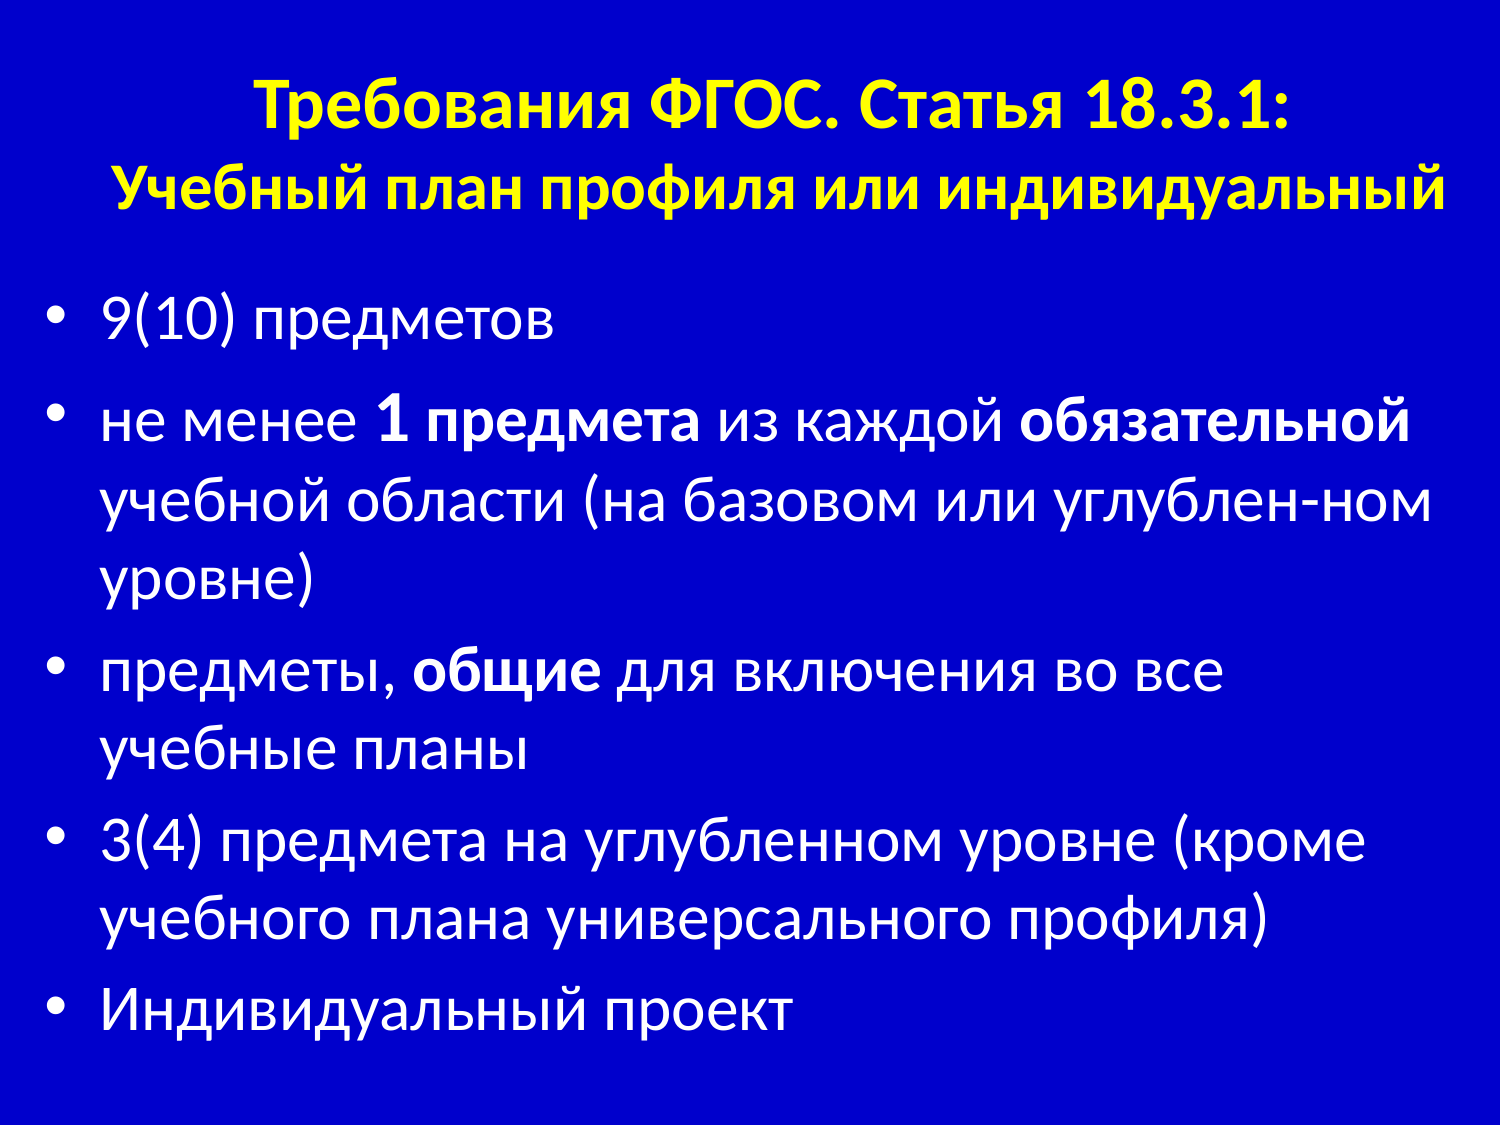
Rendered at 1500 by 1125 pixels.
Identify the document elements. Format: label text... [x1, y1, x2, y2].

list 9(10) предметов не менее 1 предмета из каждой обязательной учебной области (на базовом или углублен-ном уровне) предметы, общие для включения во все учебные планы 3(4) предмета на углубленном уровне (кроме учебного плана универсального профиля) Индивидуальный проект [29, 267, 1459, 1059]
title Требования ФГОС. Статья 18.3.1: Учебный план профиля или индивидуальный [75, 45, 1471, 233]
